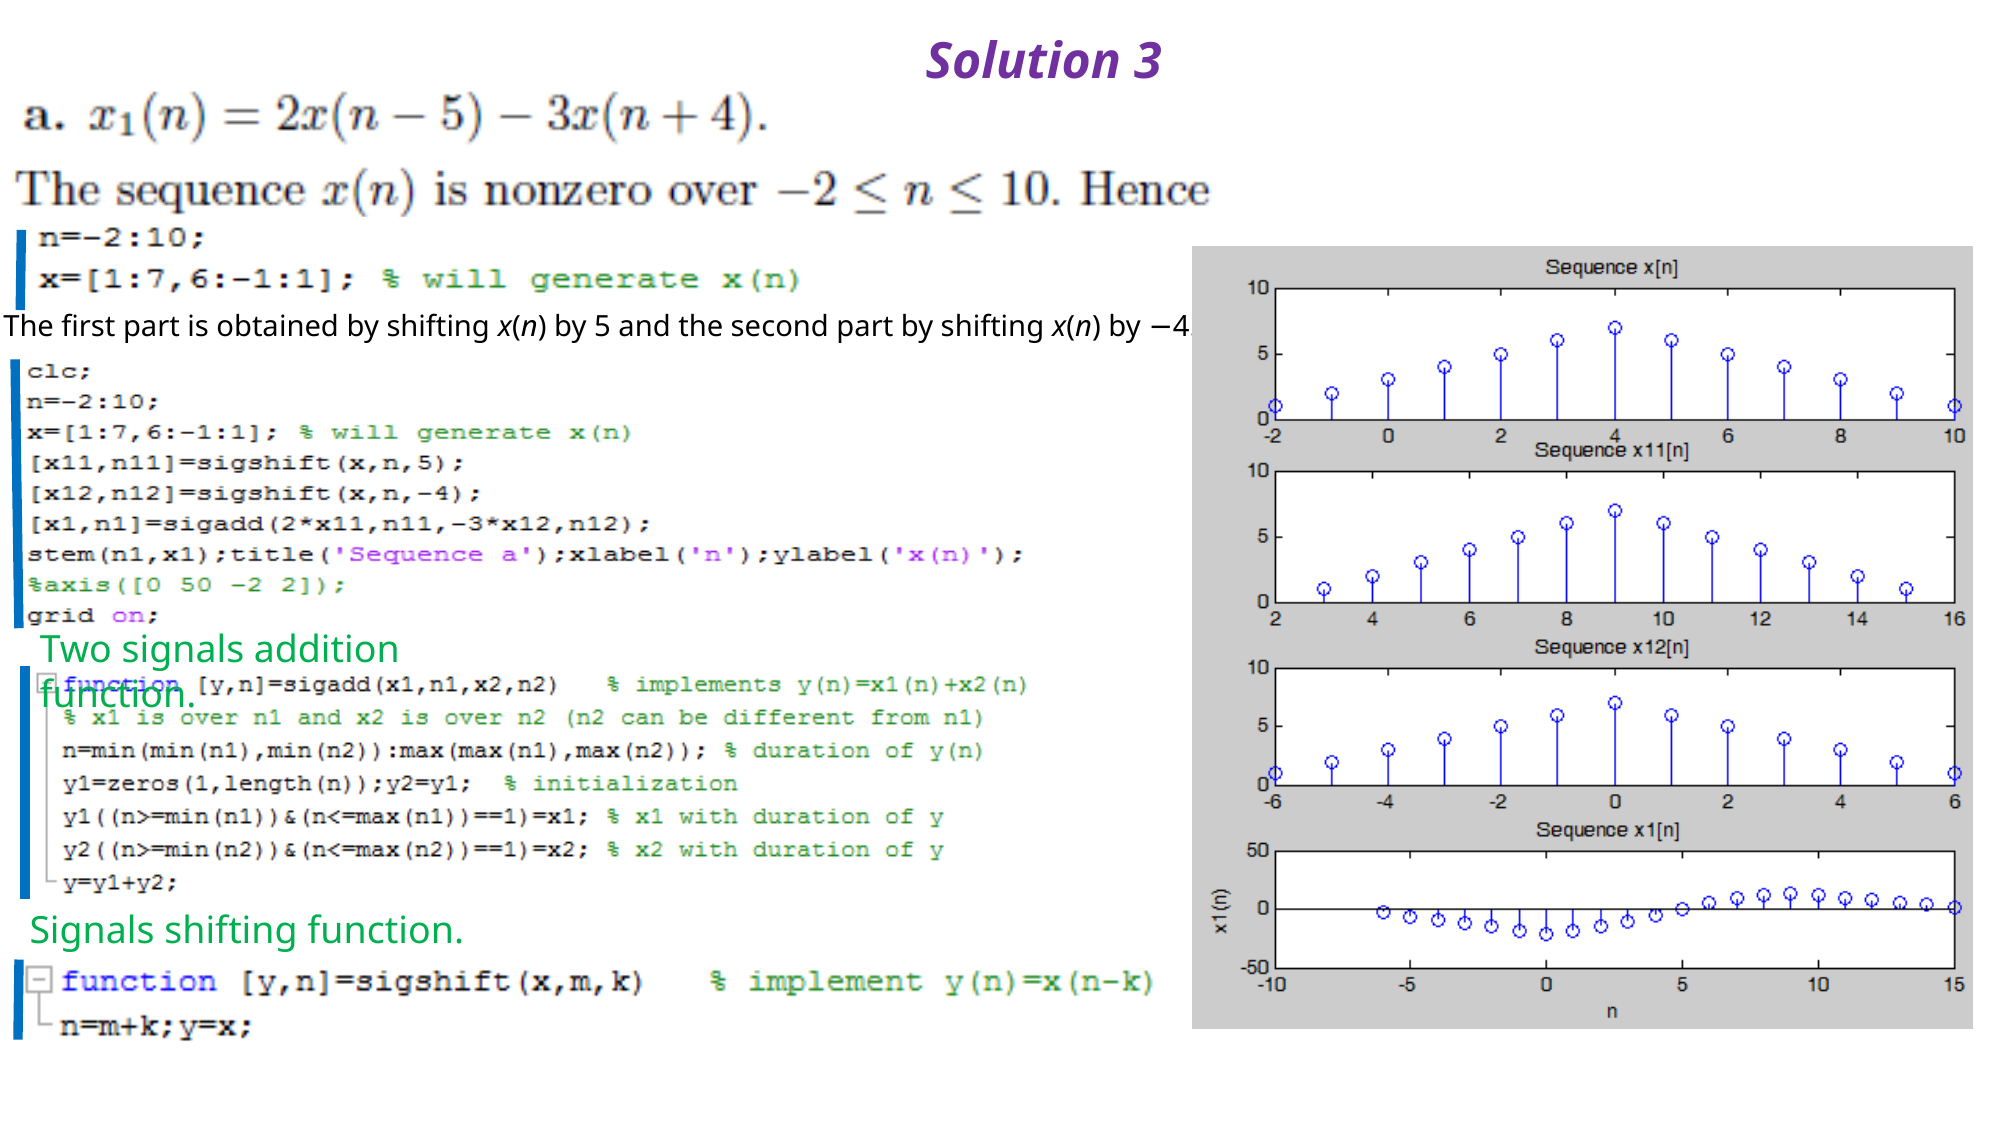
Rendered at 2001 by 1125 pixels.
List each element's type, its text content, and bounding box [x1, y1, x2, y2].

text_box The first part is obtained by shifting x(n) by 5 and the second part by shifting x(n) by −4. [0, 300, 1192, 350]
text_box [10, 356, 1044, 629]
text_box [18, 217, 805, 311]
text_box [25, 666, 1032, 899]
text_box Two signals addition function. [25, 629, 551, 666]
text_box Signals shifting function. [14, 898, 541, 959]
text_box Solution 3 [910, 16, 1177, 96]
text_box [14, 959, 1163, 1056]
picture [0, 87, 1226, 240]
picture [1192, 246, 1973, 1030]
